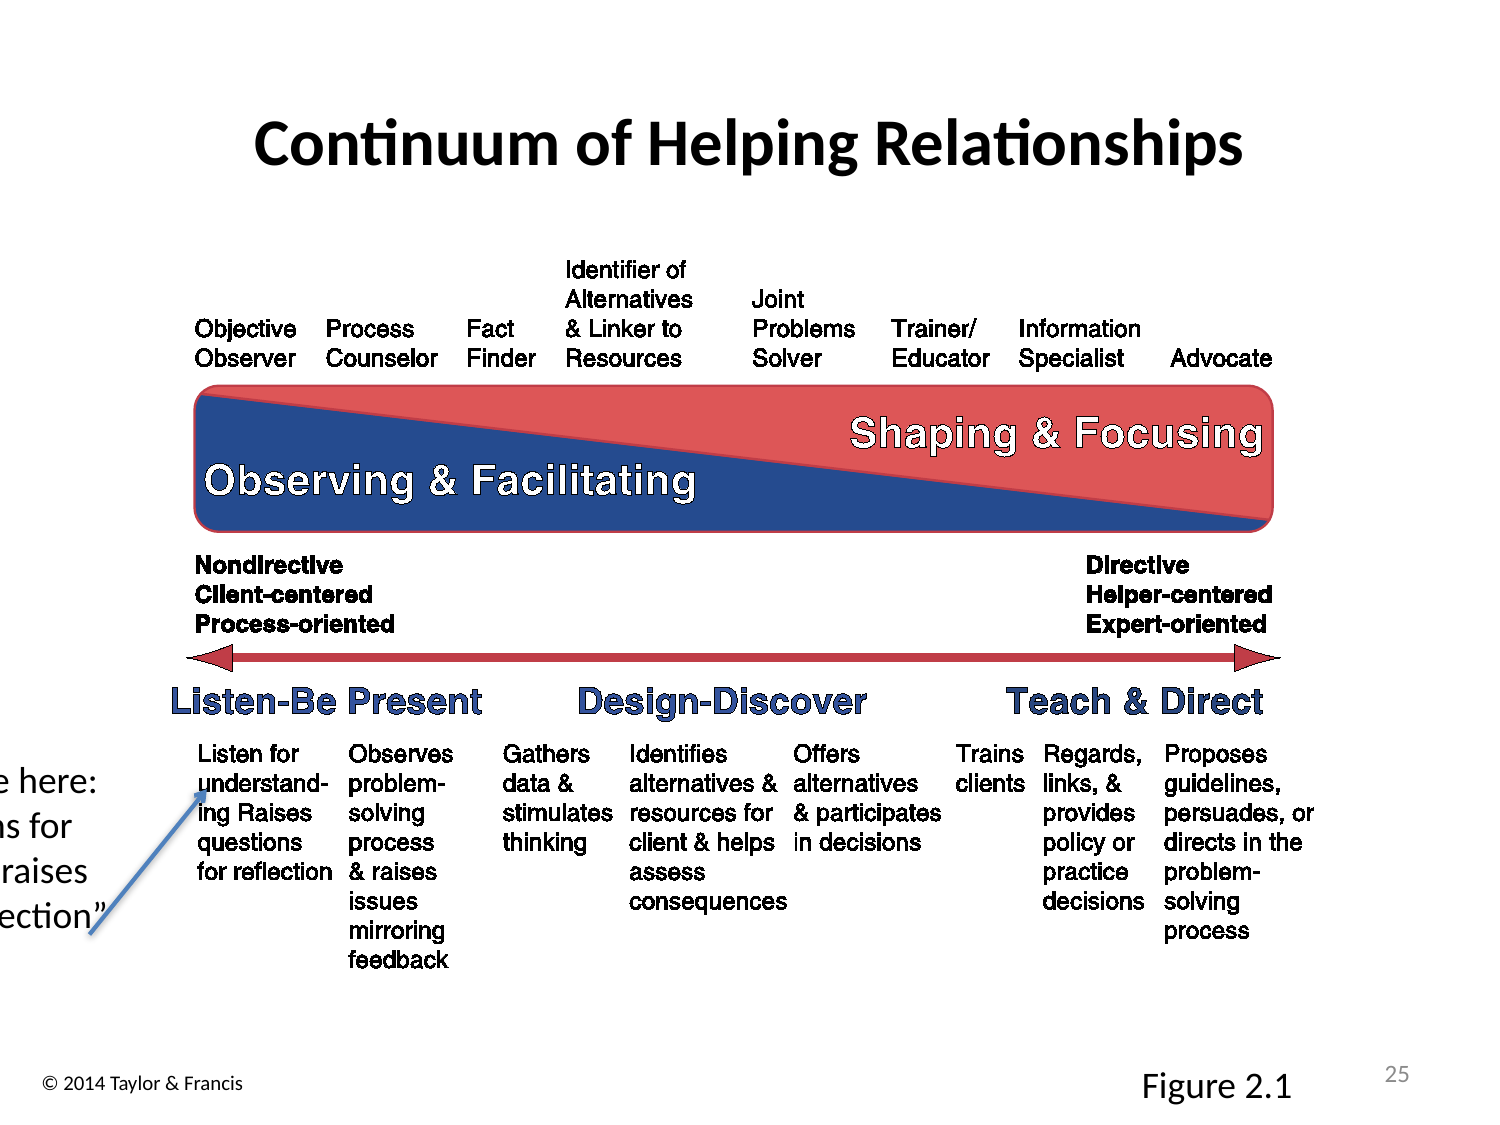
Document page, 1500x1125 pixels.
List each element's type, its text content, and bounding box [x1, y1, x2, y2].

slide_number 25 [1074, 1042, 1425, 1103]
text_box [168, 255, 1313, 972]
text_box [89, 788, 208, 935]
text_box Figure 2.1 [1127, 1103, 1316, 1114]
text_box © 2014 Taylor & Francis [26, 1062, 262, 1102]
title Continuum of Helping Relationships [75, 45, 1425, 233]
text_box There is one issue here: Change to “Listens for understanding & raises questions for reflection” [0, 748, 144, 944]
